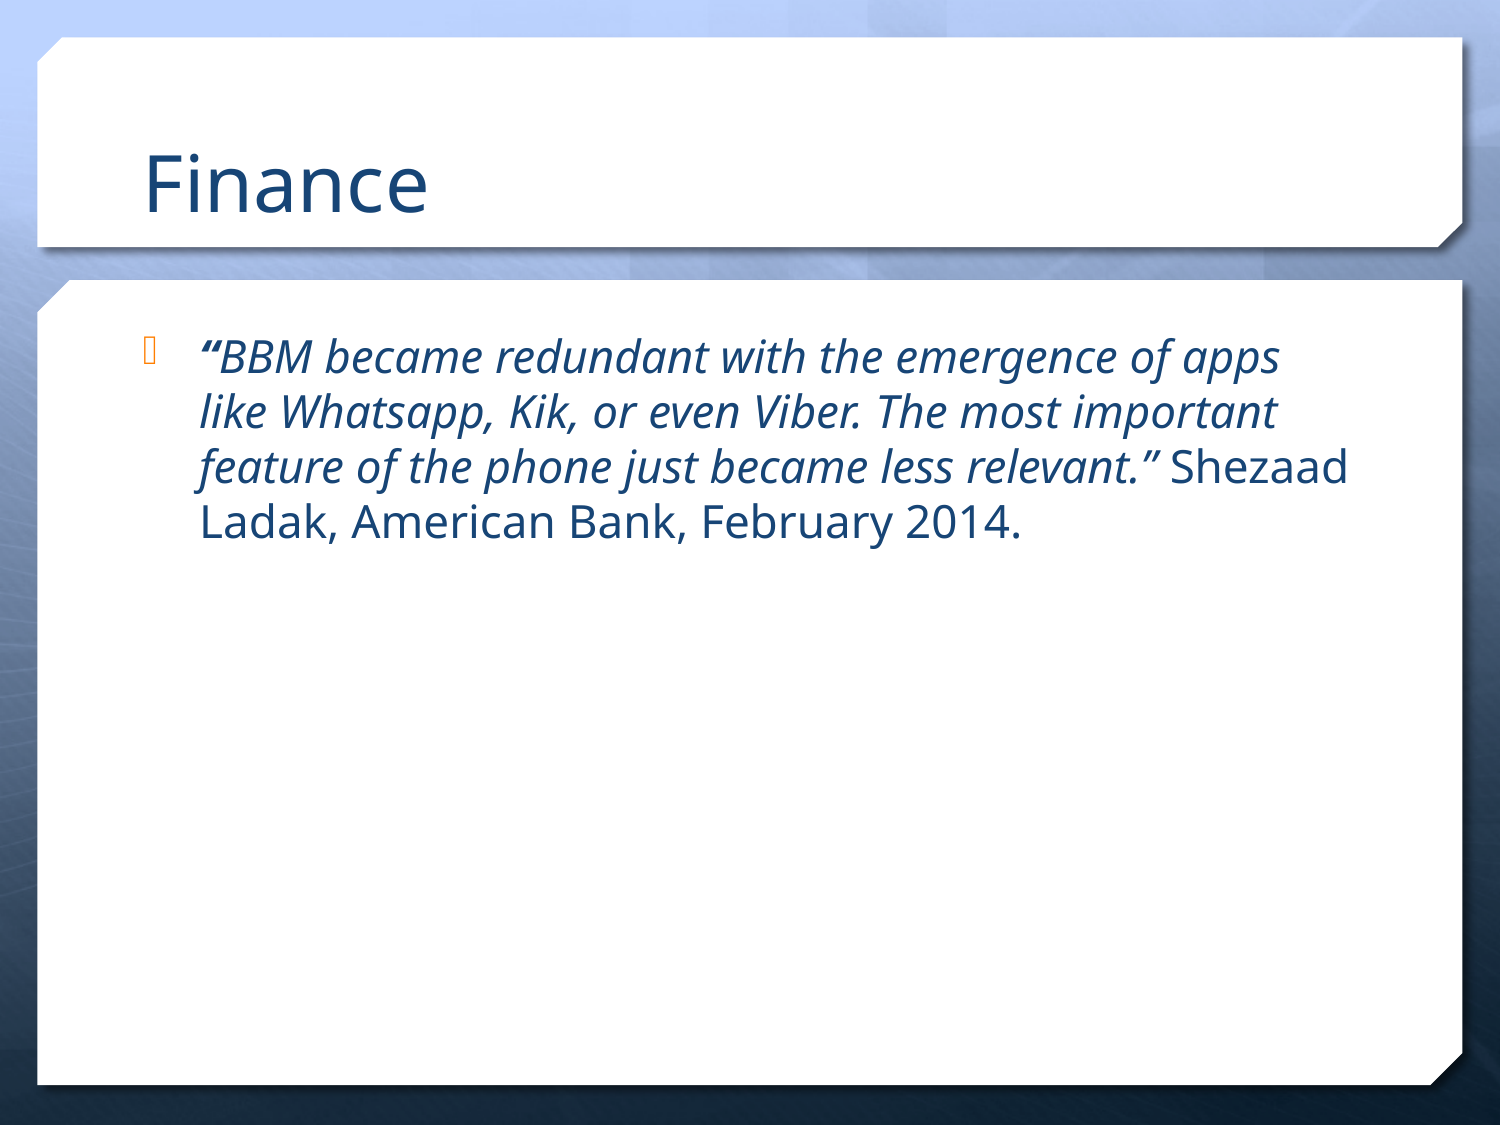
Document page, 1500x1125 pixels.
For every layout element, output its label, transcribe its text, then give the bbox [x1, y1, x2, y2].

list “BBM became redundant with the emergence of apps like Whatsapp, Kik, or even Viber. The most important feature of the phone just became less relevant.” Shezaad Ladak, American Bank, February 2014. [127, 319, 1372, 978]
title Finance [127, 48, 1372, 236]
